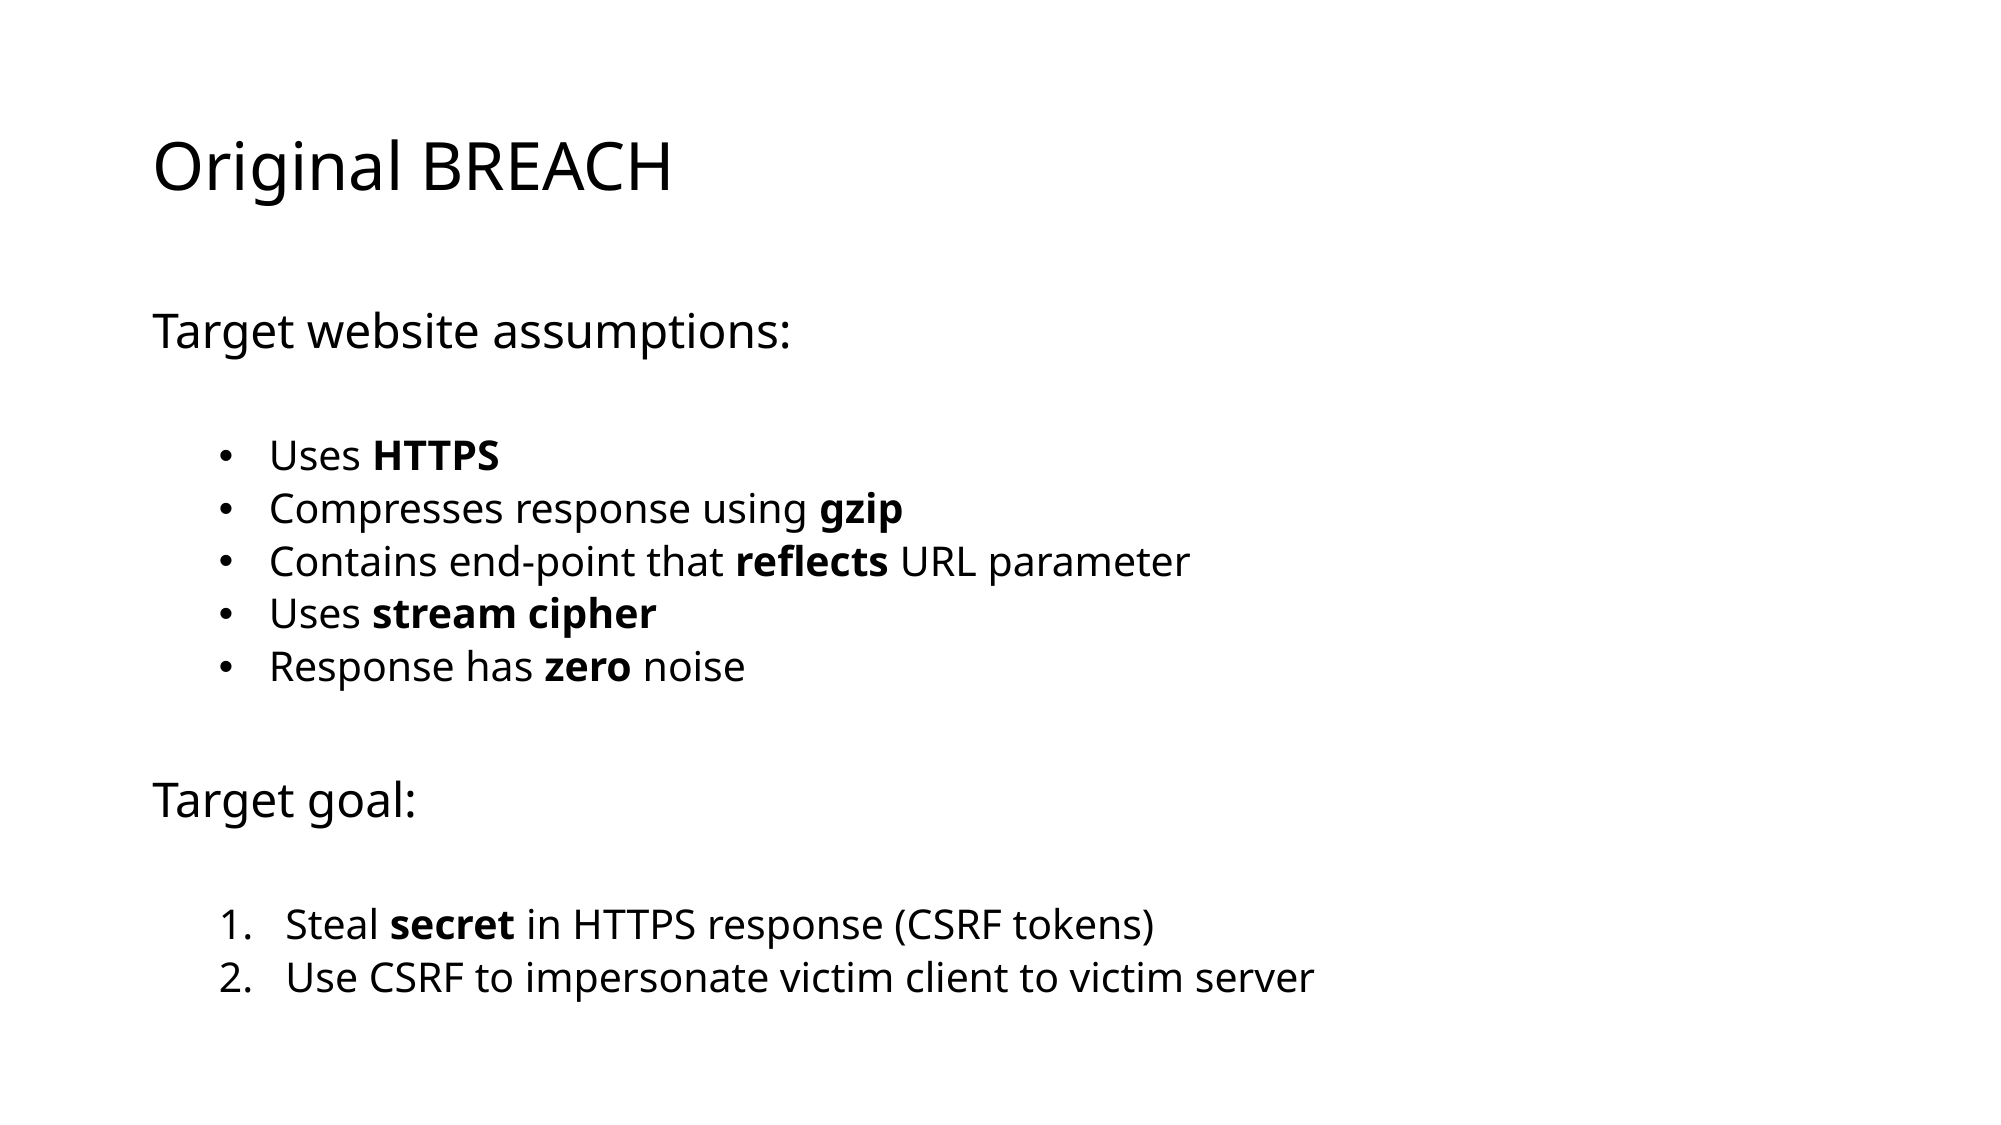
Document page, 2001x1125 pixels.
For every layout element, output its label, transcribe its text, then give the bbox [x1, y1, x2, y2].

title Original BREACH [137, 59, 1863, 278]
list Target website assumptions: Uses HTTPS Compresses response using gzip Contains end-point that reflects URL parameter Uses stream cipher Response has zero noise Target goal: Steal secret in HTTPS response (CSRF tokens) Use CSRF to impersonate victim client to victim server [137, 299, 1863, 1014]
